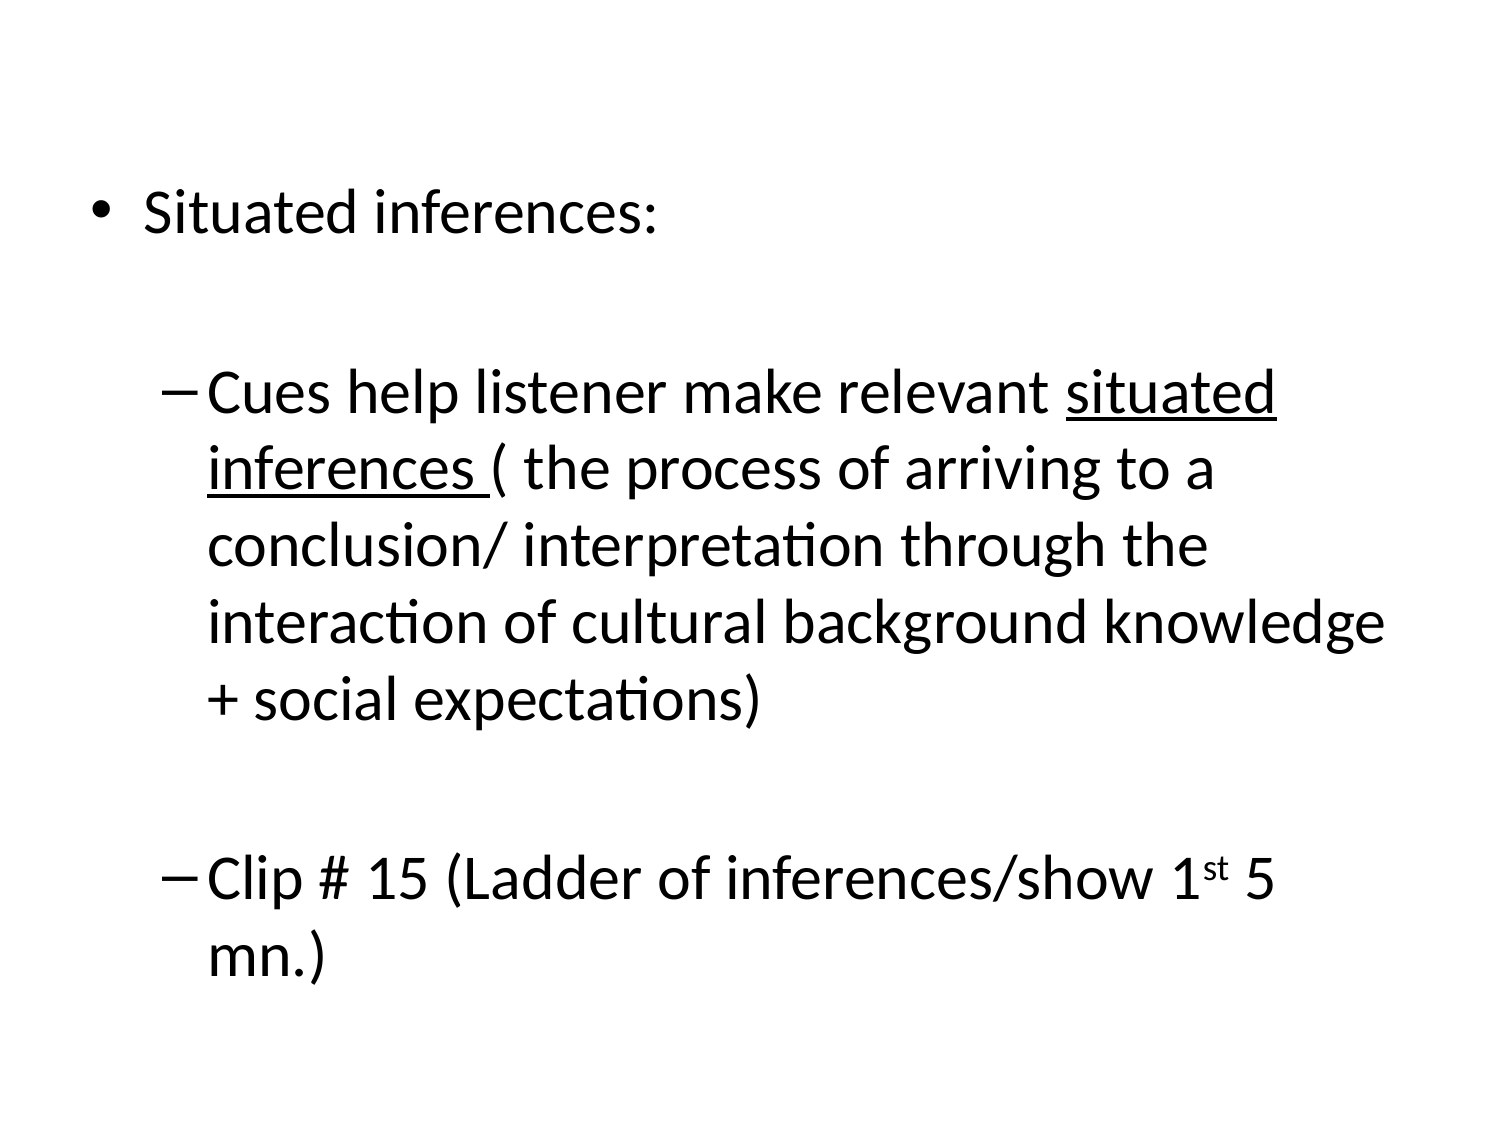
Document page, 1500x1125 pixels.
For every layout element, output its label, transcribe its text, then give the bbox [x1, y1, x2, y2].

list Situated inferences: Cues help listener make relevant situated inferences ( the process of arriving to a conclusion/ interpretation through the interaction of cultural background knowledge + social expectations) Clip # 15 (Ladder of inferences/show 1st 5 mn.) [75, 162, 1425, 1005]
